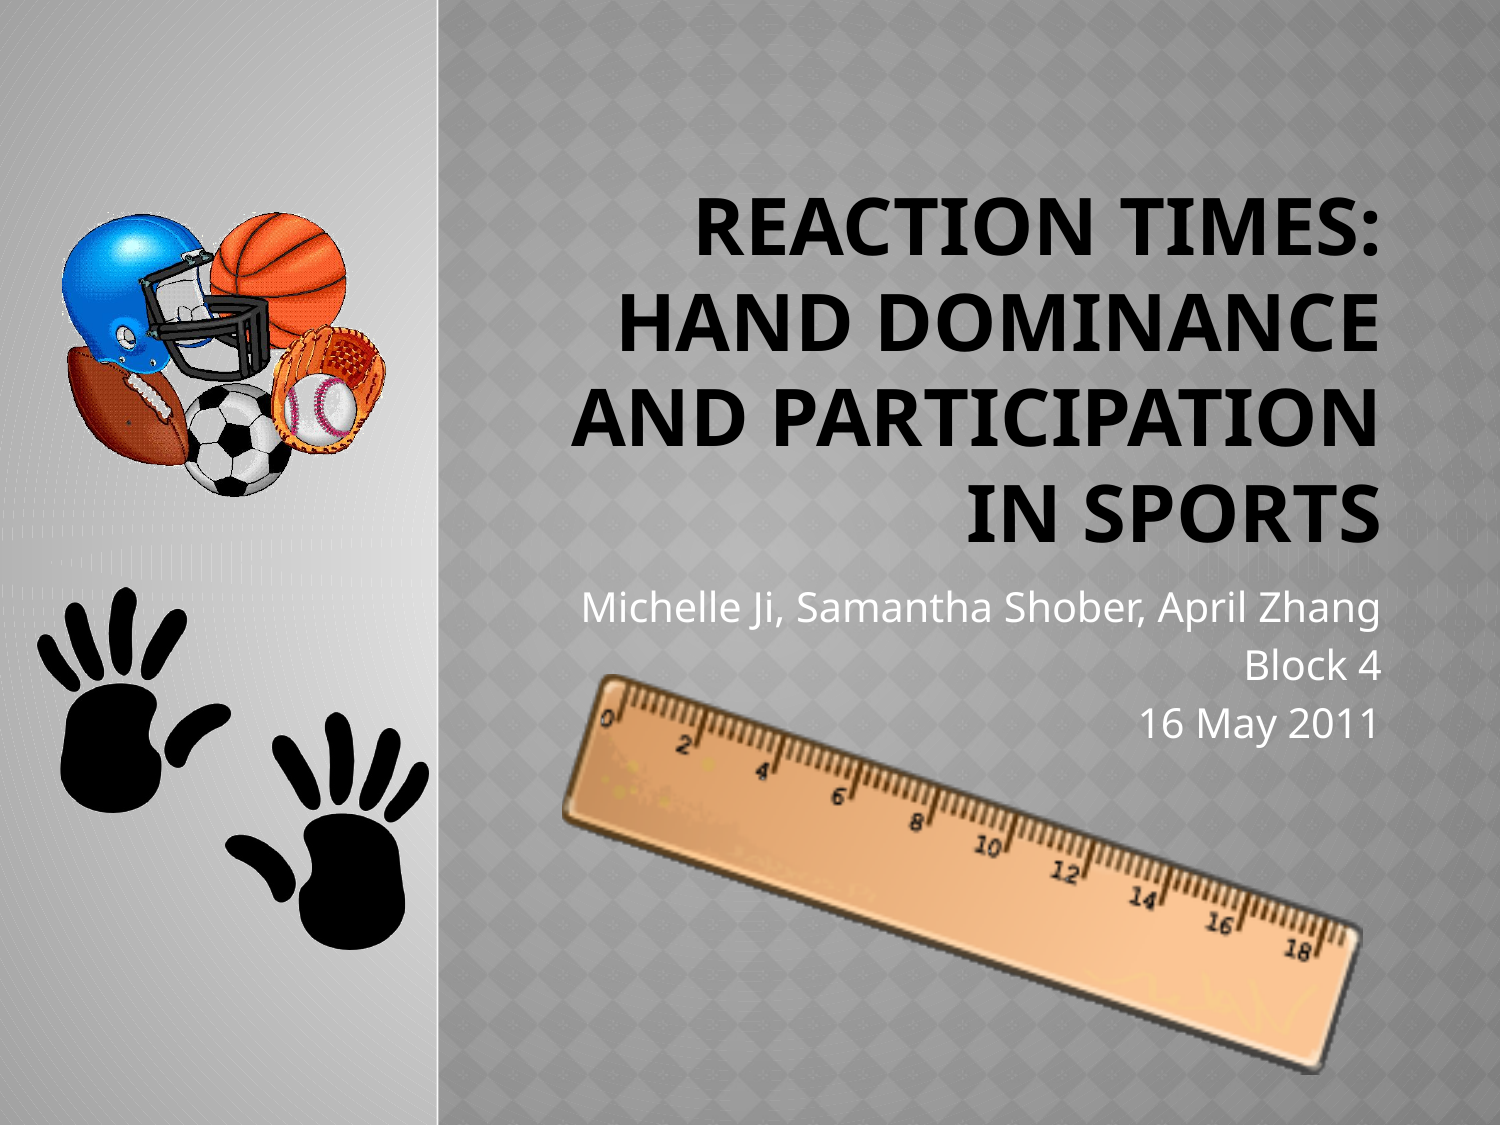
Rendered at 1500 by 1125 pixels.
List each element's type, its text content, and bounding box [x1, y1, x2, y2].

subtitle Michelle Ji, Samantha Shober, April Zhang Block 4 16 May 2011 [550, 580, 1390, 762]
picture [224, 711, 429, 951]
title Reaction Times: Hand Dominance and Participation in Sports [552, 87, 1390, 558]
picture [37, 586, 231, 813]
picture [562, 674, 1363, 1076]
picture [62, 212, 387, 498]
